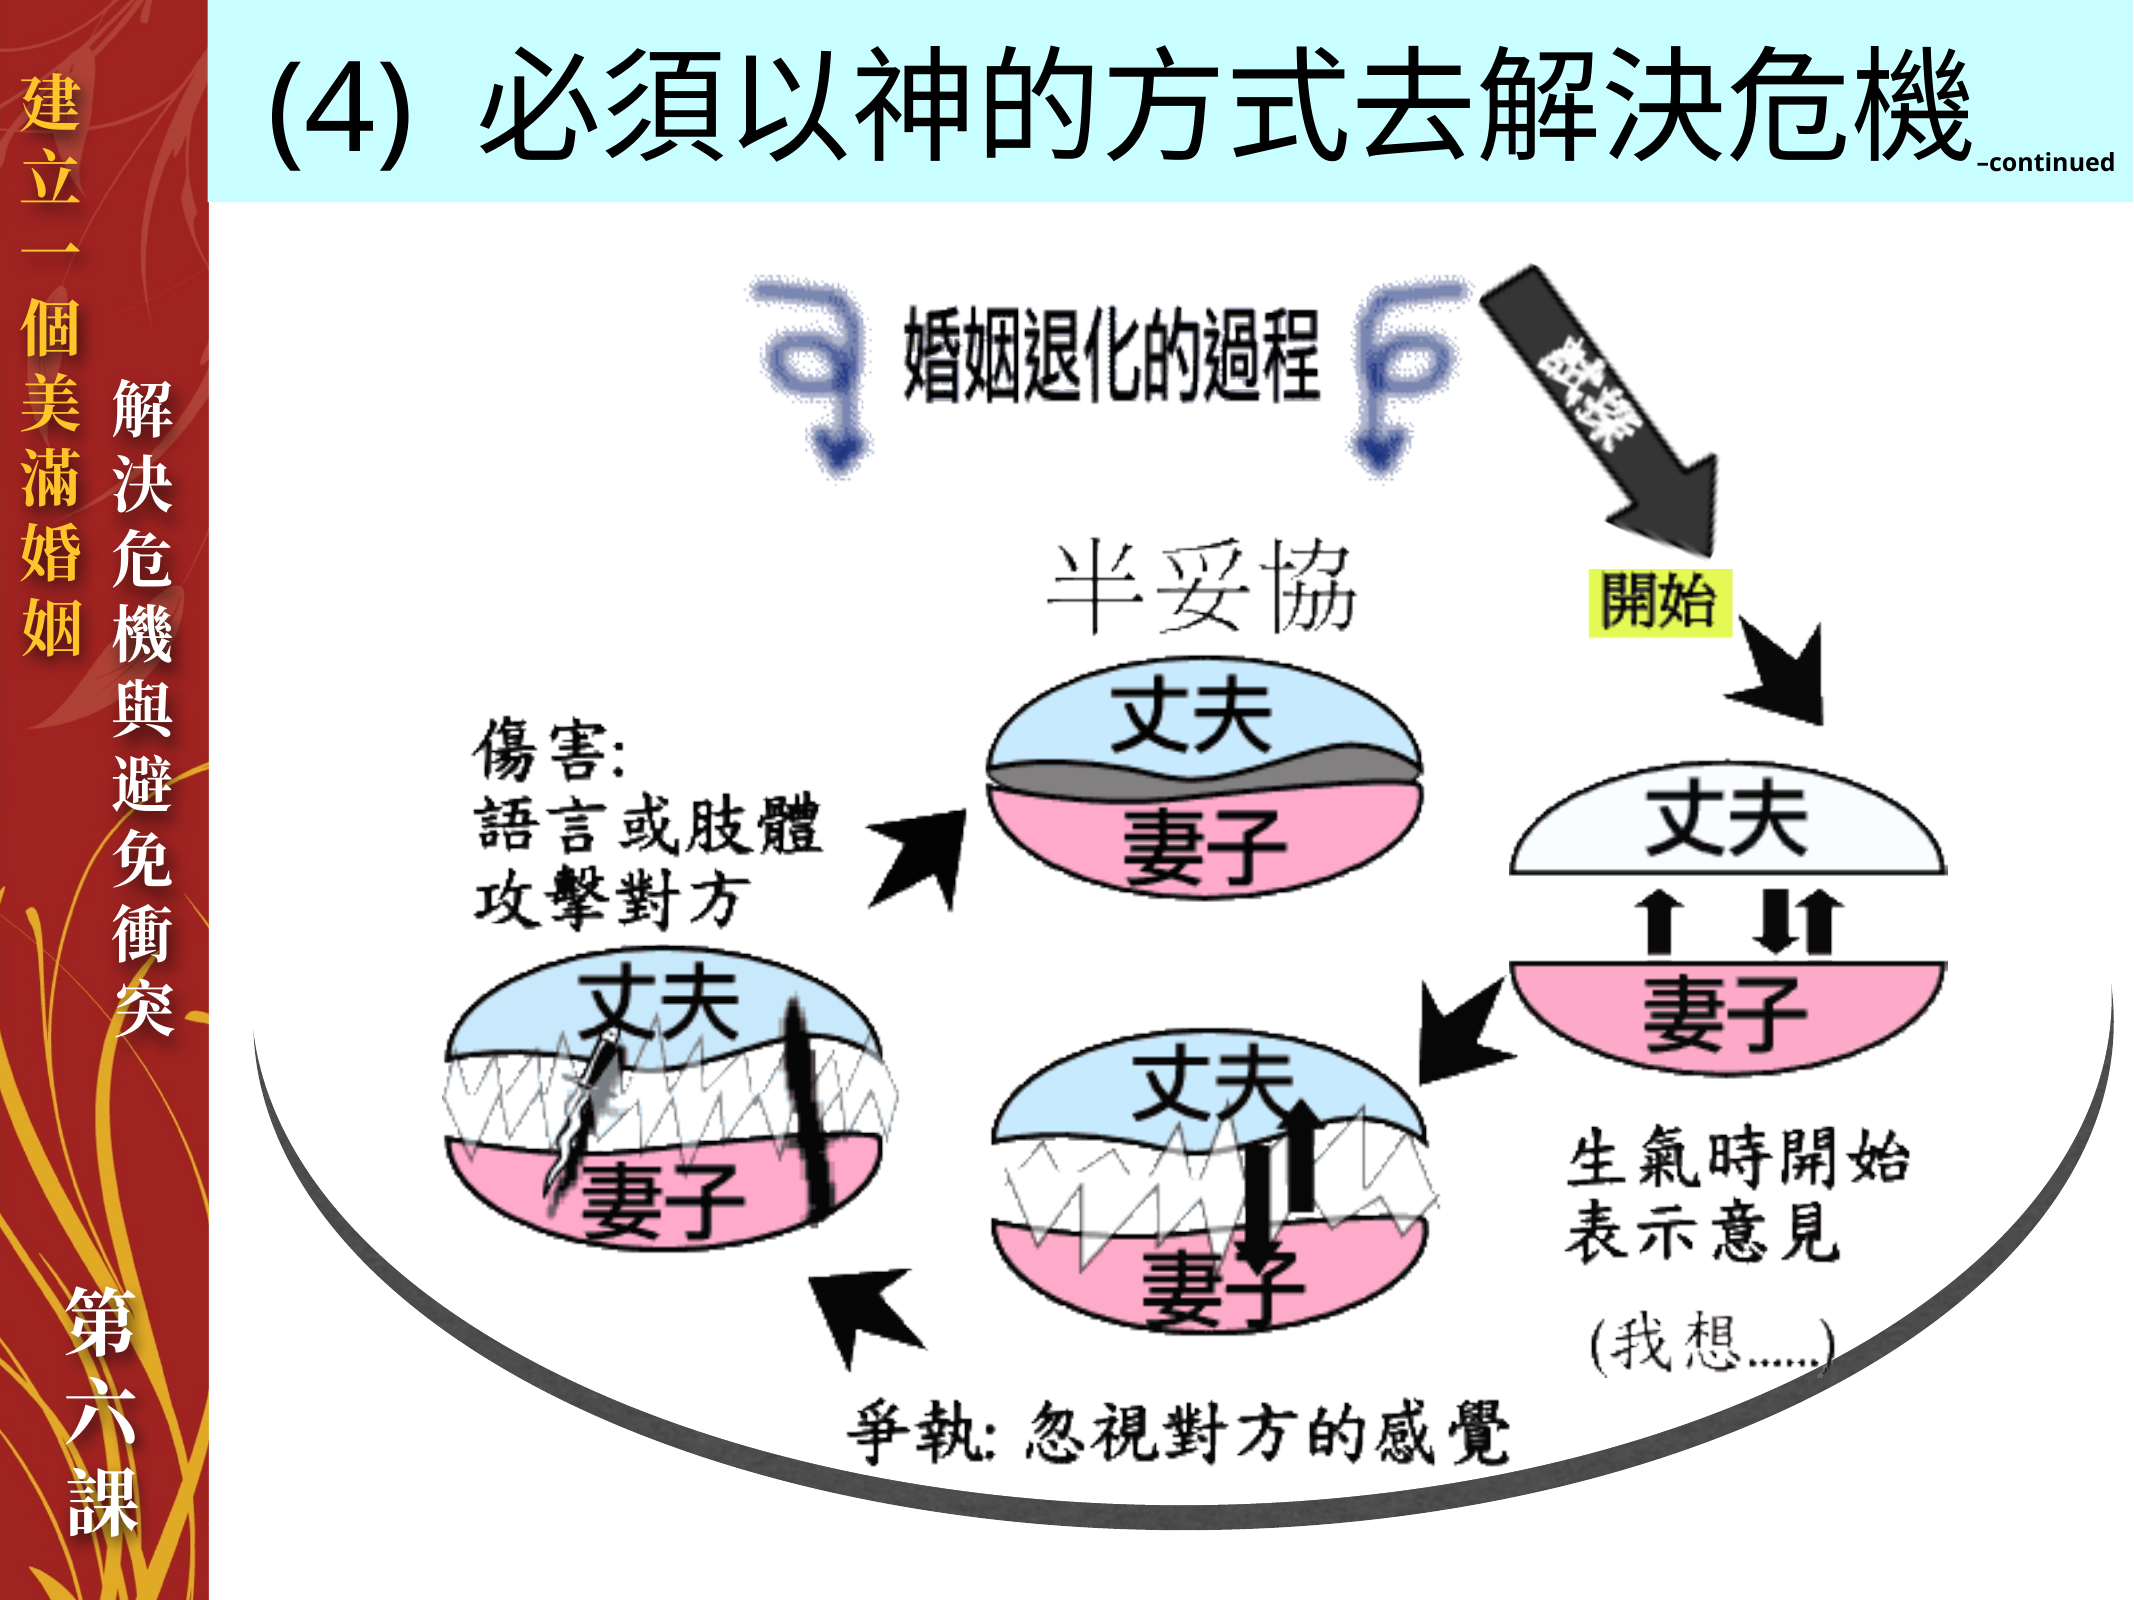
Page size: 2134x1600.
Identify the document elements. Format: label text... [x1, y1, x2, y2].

text_box [207, 0, 2134, 203]
text_box –continued [1985, 109, 2125, 185]
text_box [250, 488, 2114, 1531]
picture [0, 0, 208, 1600]
text_box (4) 必須以神的方式去解決危機 [258, 17, 1985, 185]
picture [442, 529, 1948, 1470]
picture [715, 246, 1790, 514]
